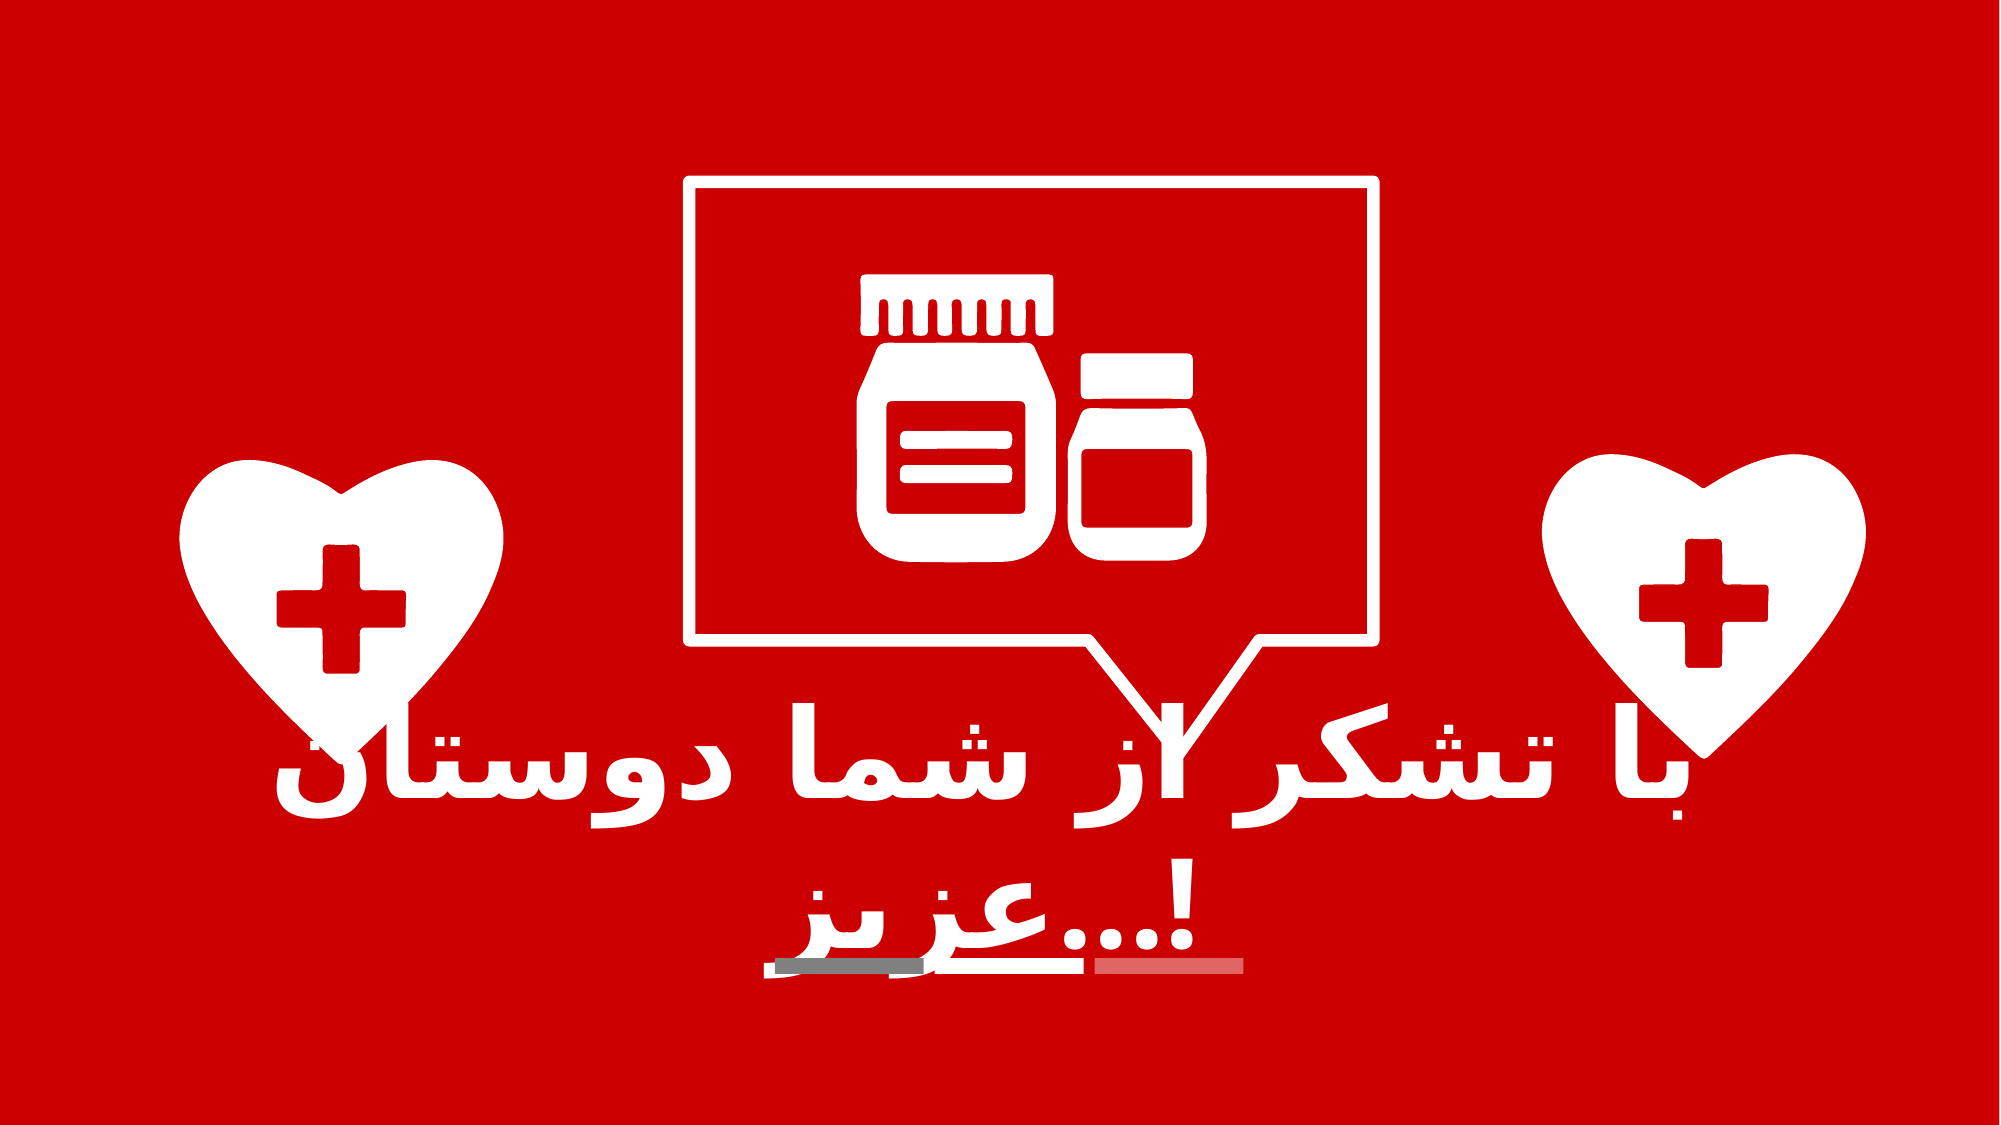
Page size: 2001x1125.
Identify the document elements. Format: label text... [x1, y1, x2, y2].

text_box [1541, 454, 1866, 759]
title با تشکر از شما دوستان عزیز...! [30, 640, 1940, 1008]
text_box [1094, 958, 1244, 974]
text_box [855, 274, 1207, 563]
text_box [774, 958, 924, 974]
text_box [934, 958, 1084, 974]
text_box [689, 181, 1374, 755]
text_box [179, 459, 504, 765]
